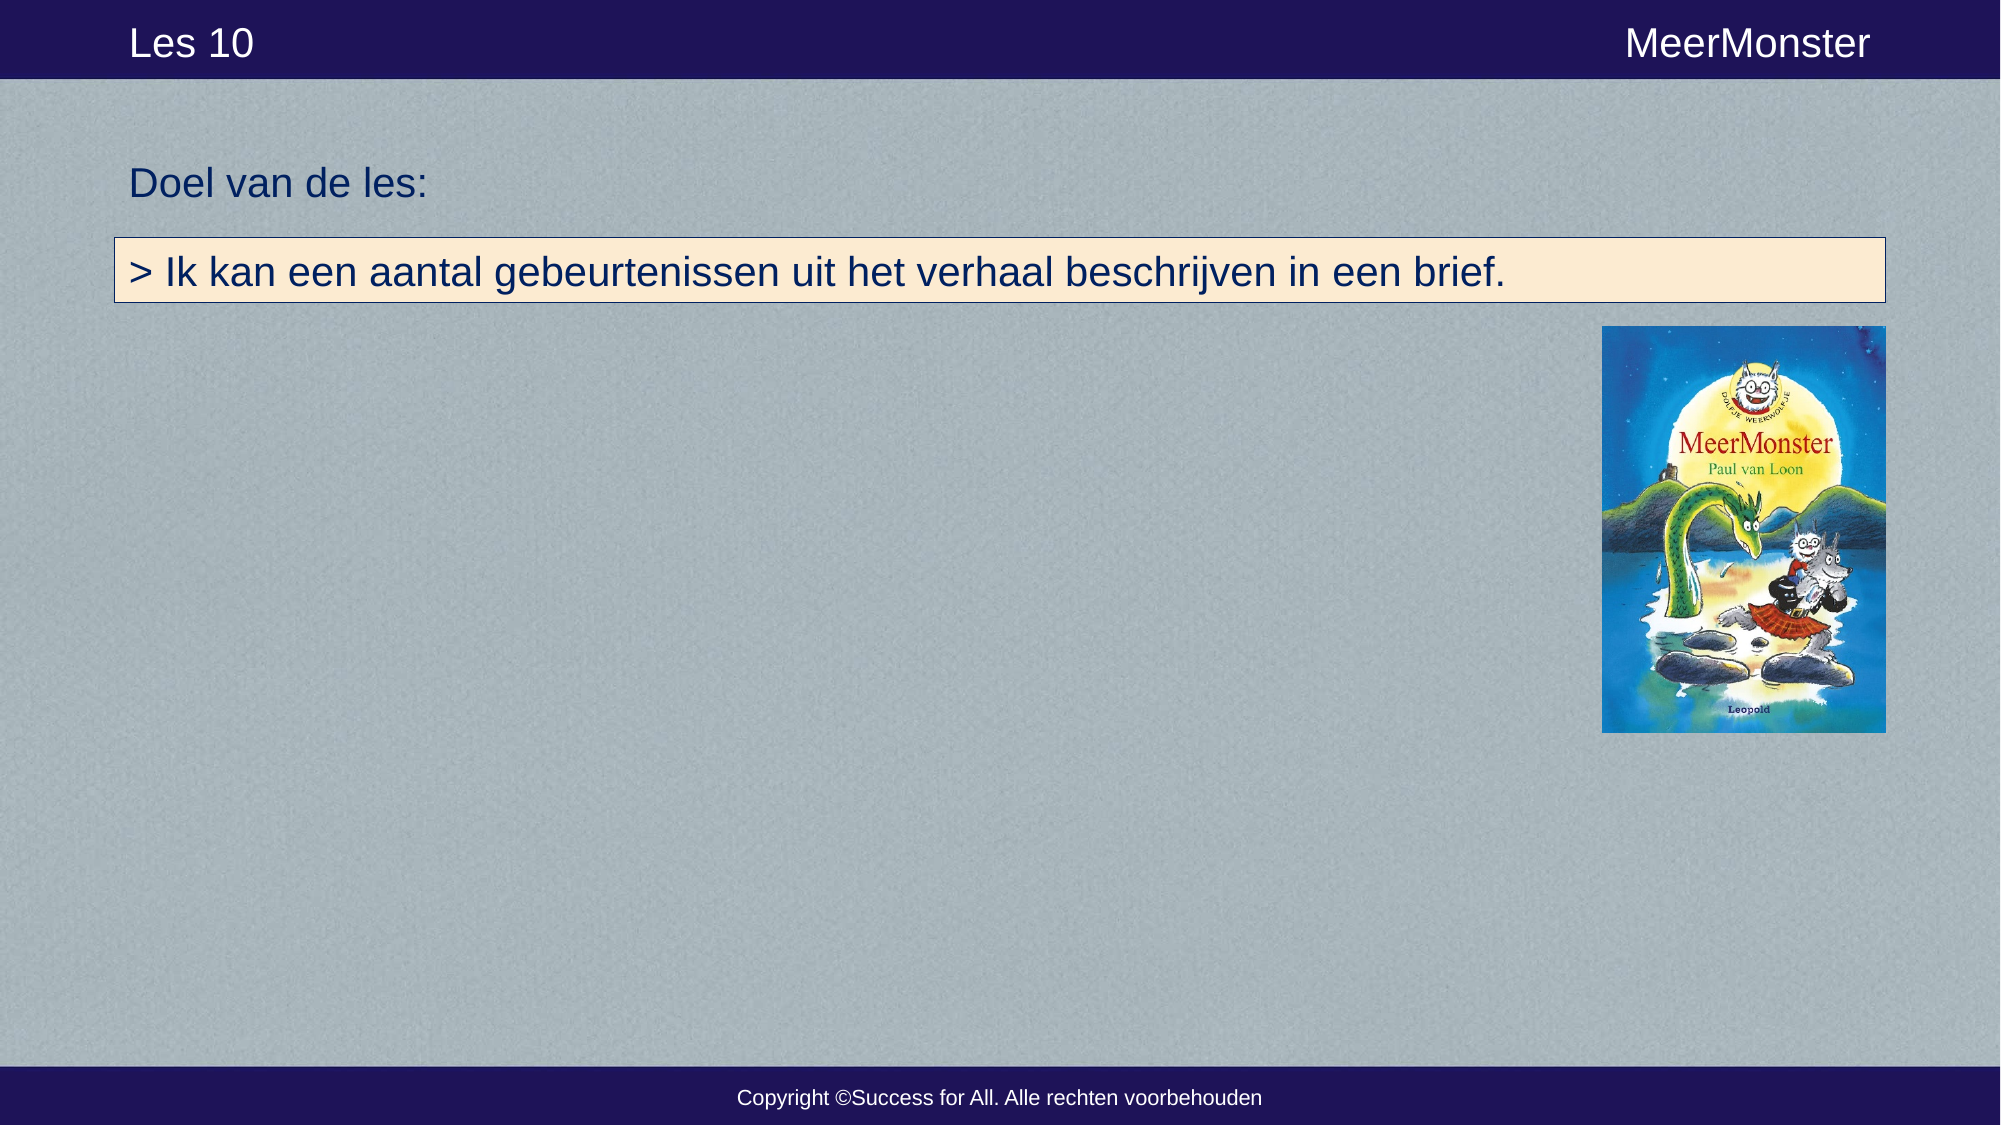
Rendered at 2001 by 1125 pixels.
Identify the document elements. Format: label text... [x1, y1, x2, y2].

text_box Doel van de les: [113, 148, 1635, 214]
text_box > Ik kan een aantal gebeurtenissen uit het verhaal beschrijven in een brief. [114, 237, 1886, 303]
picture [0, 0, 2001, 1125]
text_box Copyright ©Success for All. Alle rechten voorbehouden [0, 1076, 2000, 1125]
text_box Les 10 [114, 8, 354, 73]
text_box MeerMonster [999, 8, 1886, 73]
